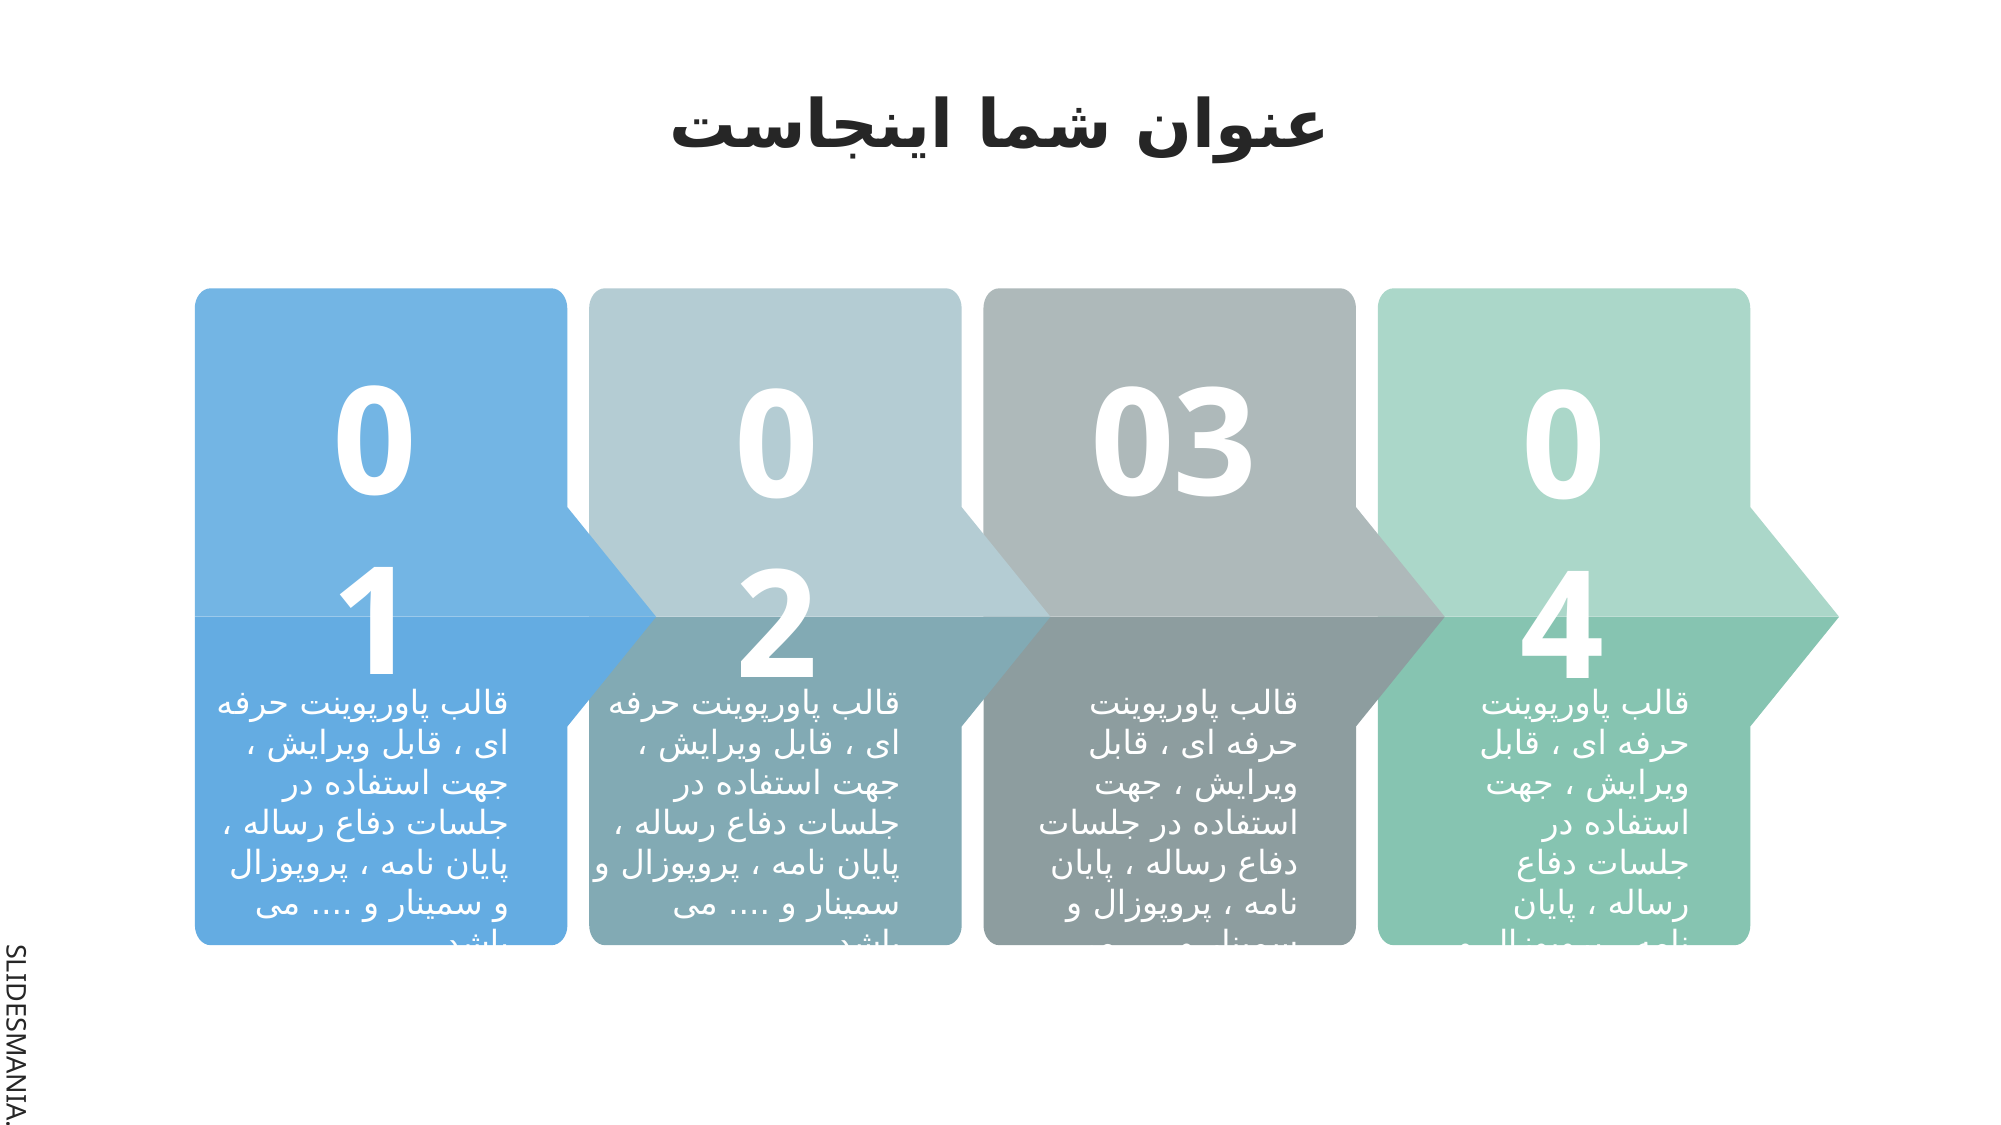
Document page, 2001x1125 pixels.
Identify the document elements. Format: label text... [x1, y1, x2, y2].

text_box عنوان شما اینجاست [491, 73, 1509, 170]
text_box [1051, 288, 1445, 946]
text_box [1448, 288, 1840, 946]
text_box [194, 288, 657, 946]
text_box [657, 288, 1051, 946]
